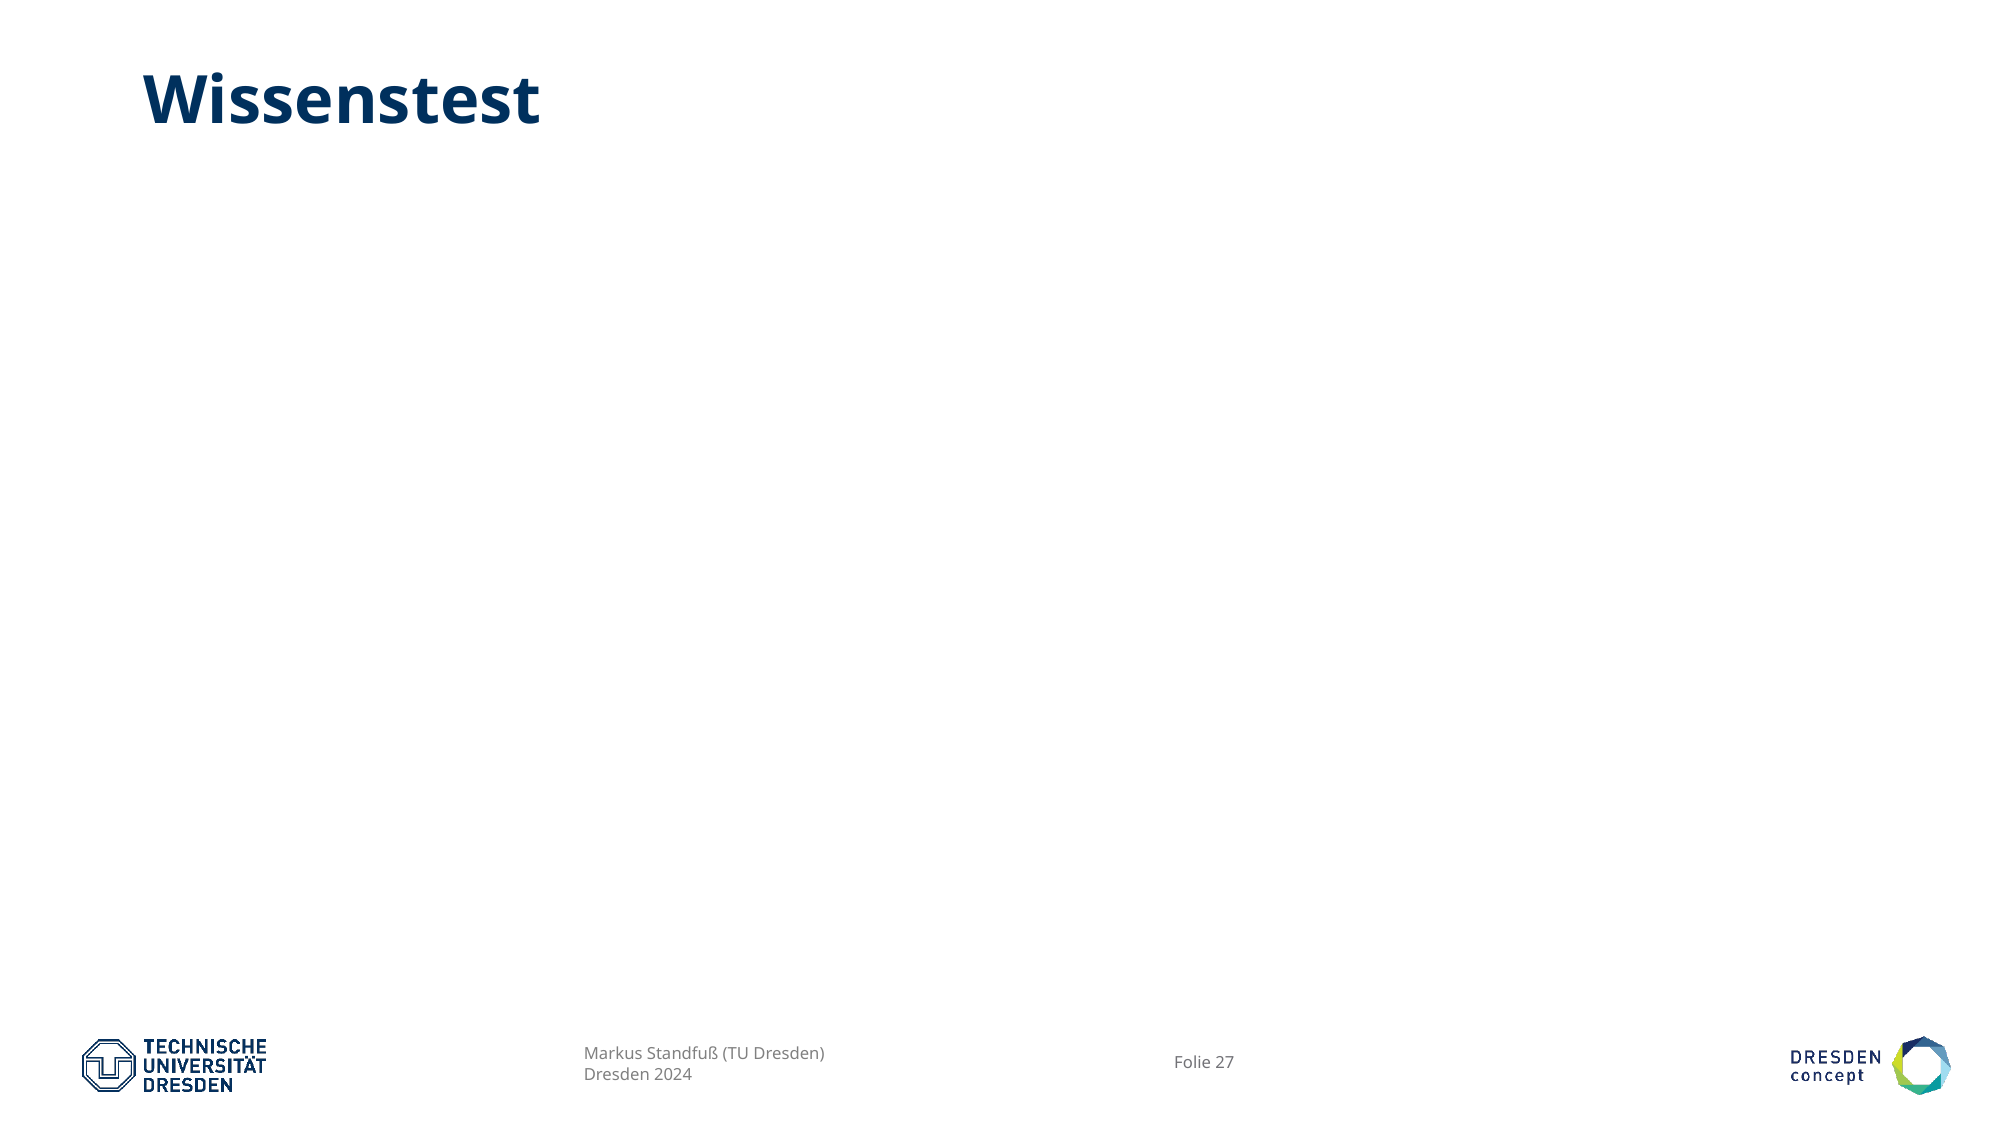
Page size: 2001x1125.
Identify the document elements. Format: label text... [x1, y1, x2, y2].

picture [1791, 1036, 1951, 1095]
title Wissenstest [143, 56, 1879, 169]
picture [82, 1039, 266, 1092]
